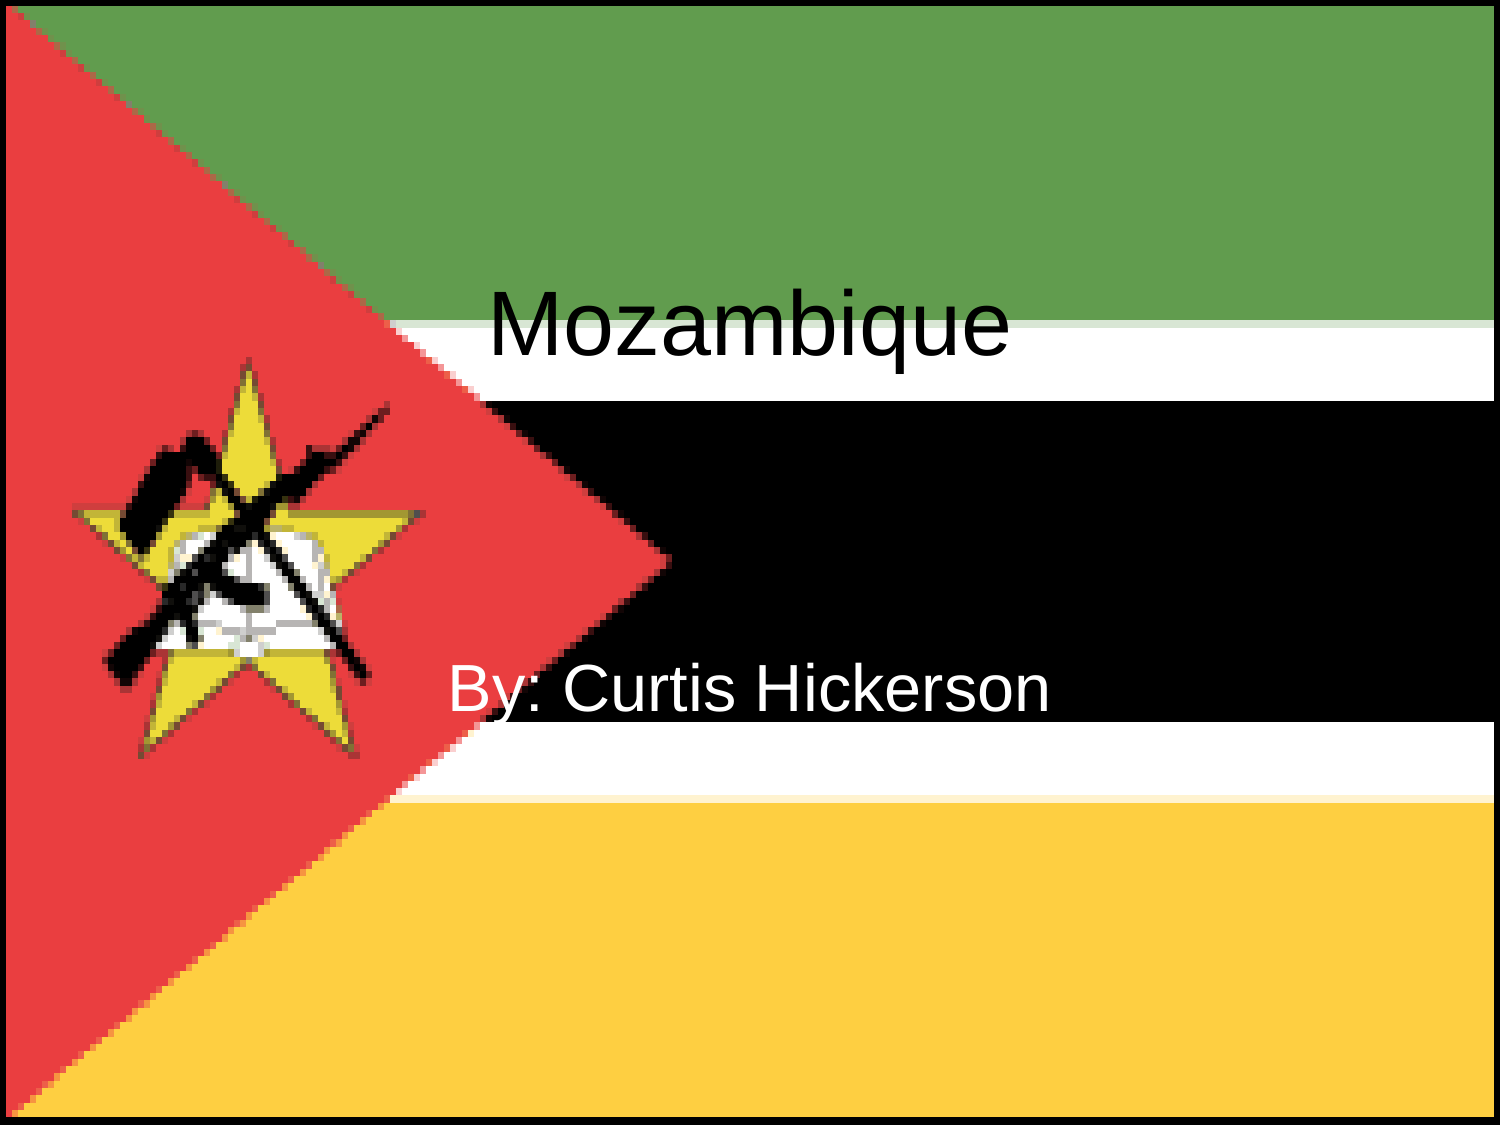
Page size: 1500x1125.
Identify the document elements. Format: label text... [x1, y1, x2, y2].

title Mozambique [0, 0, 1500, 637]
subtitle By: Curtis Hickerson [0, 637, 1500, 1125]
